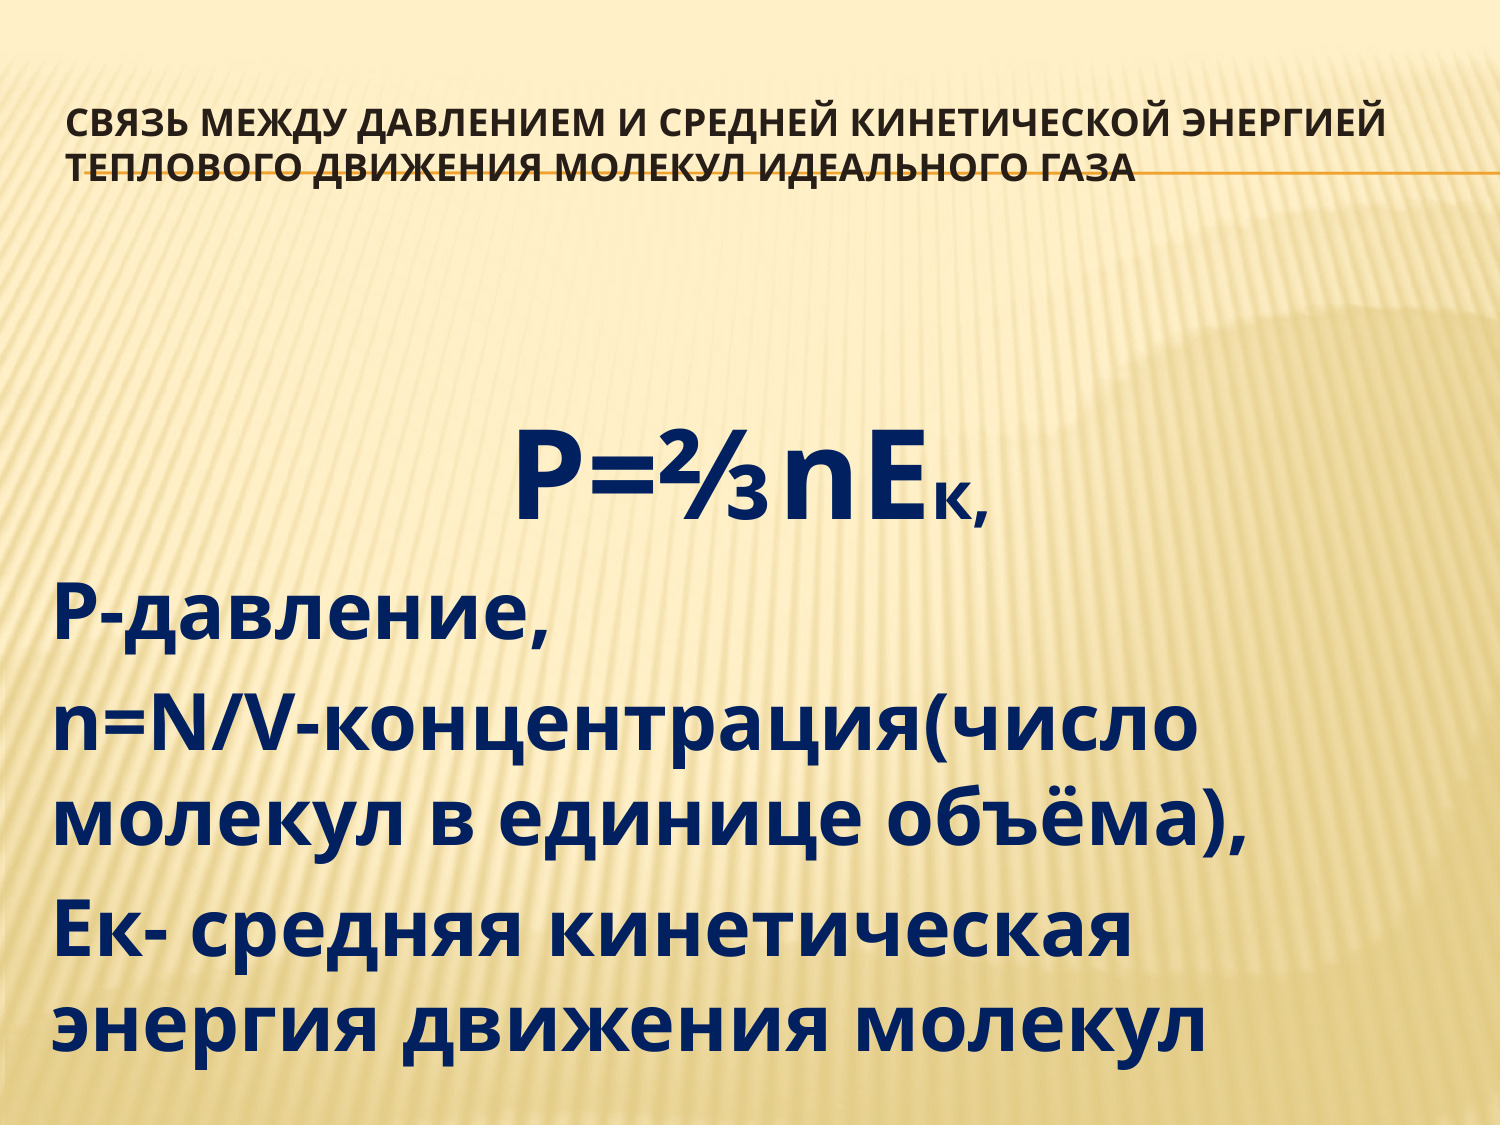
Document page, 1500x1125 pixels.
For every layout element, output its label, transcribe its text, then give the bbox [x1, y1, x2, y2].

title Связь между давлением и средней кинетической энергией теплового движения молекул идеального газа [50, 75, 1475, 213]
list P=⅔nEк, P-давление, n=N/V-концентрация(число молекул в единице объёма), Eк- средняя кинетическая энергия движения молекул [35, 386, 1465, 1079]
